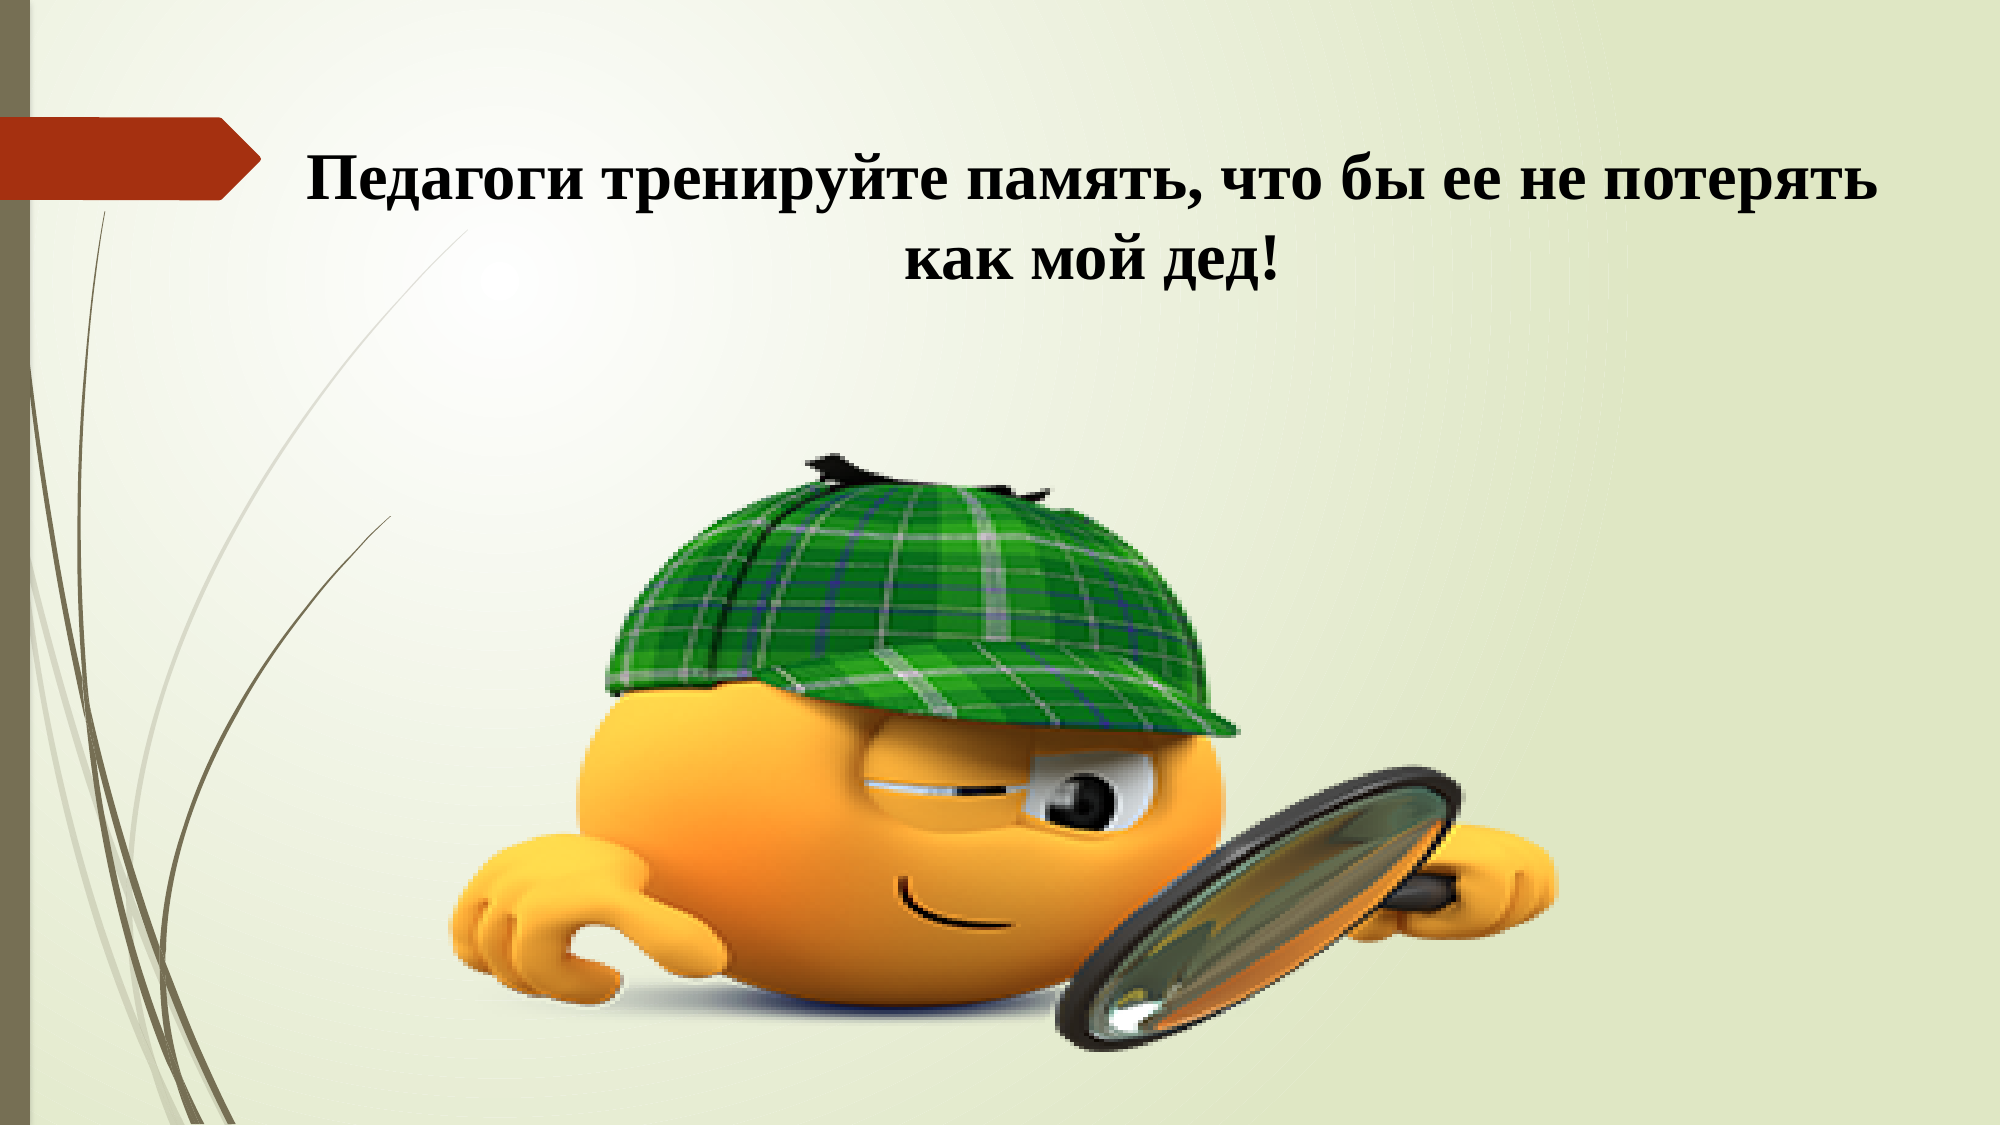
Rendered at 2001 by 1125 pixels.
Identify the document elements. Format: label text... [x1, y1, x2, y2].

picture [443, 443, 1564, 1059]
text_box Педагоги тренируйте память, что бы ее не потерять как мой дед! [237, 125, 1949, 301]
